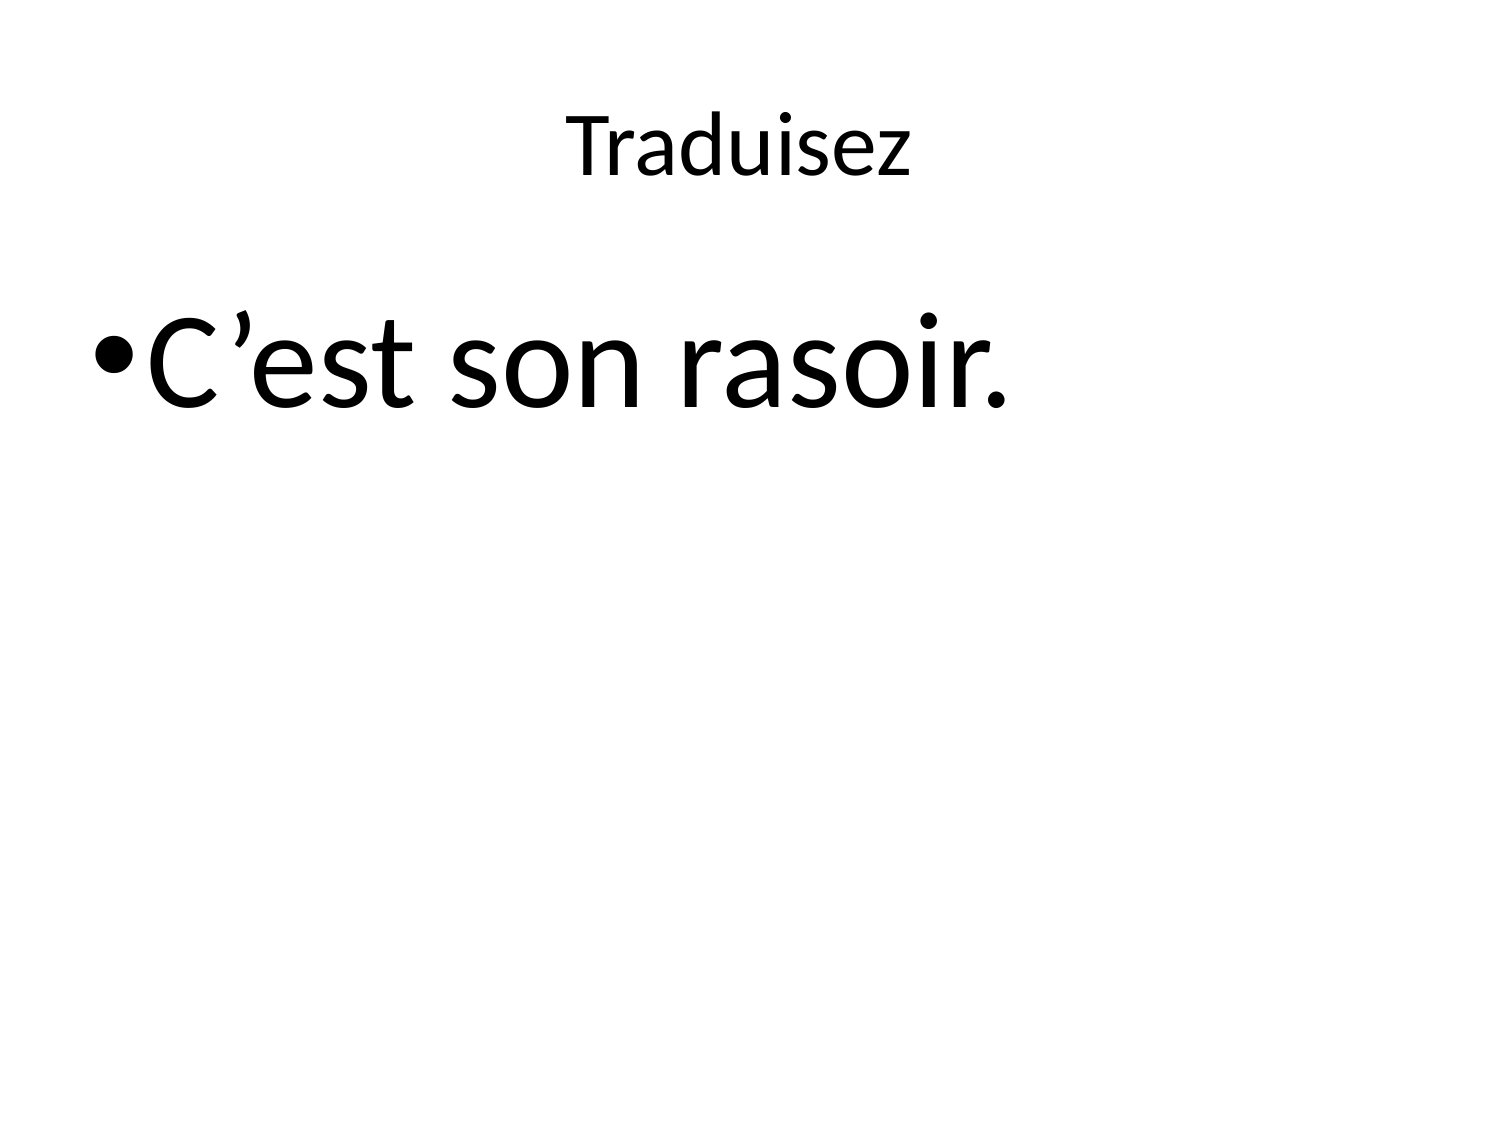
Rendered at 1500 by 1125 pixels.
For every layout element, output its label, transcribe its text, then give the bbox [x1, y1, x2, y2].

list C’est son rasoir. [75, 262, 1425, 1005]
title Traduisez [75, 45, 1425, 233]
